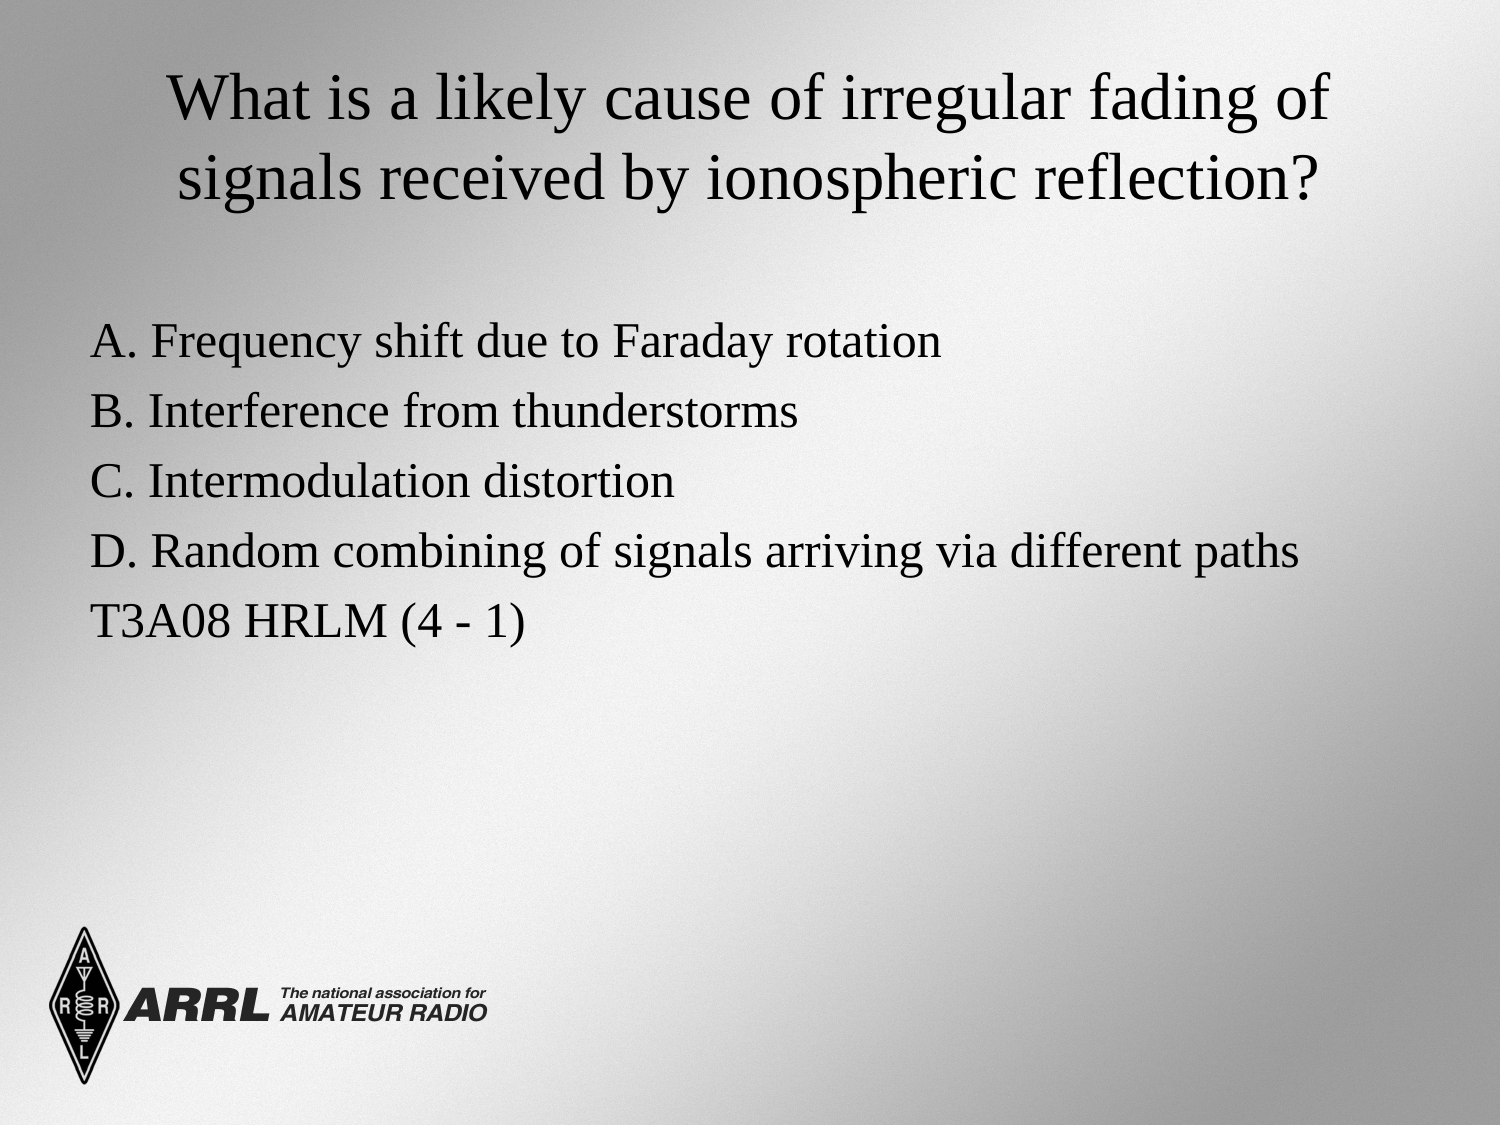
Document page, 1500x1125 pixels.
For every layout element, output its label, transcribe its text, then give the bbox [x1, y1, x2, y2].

title What is a likely cause of irregular fading of signals received by ionospheric reflection? [75, 45, 1425, 233]
picture [0, 0, 1500, 1125]
list A. Frequency shift due to Faraday rotation B. Interference from thunderstorms C. Intermodulation distortion D. Random combining of signals arriving via different paths T3A08 HRLM (4 - 1) [75, 299, 1425, 1005]
